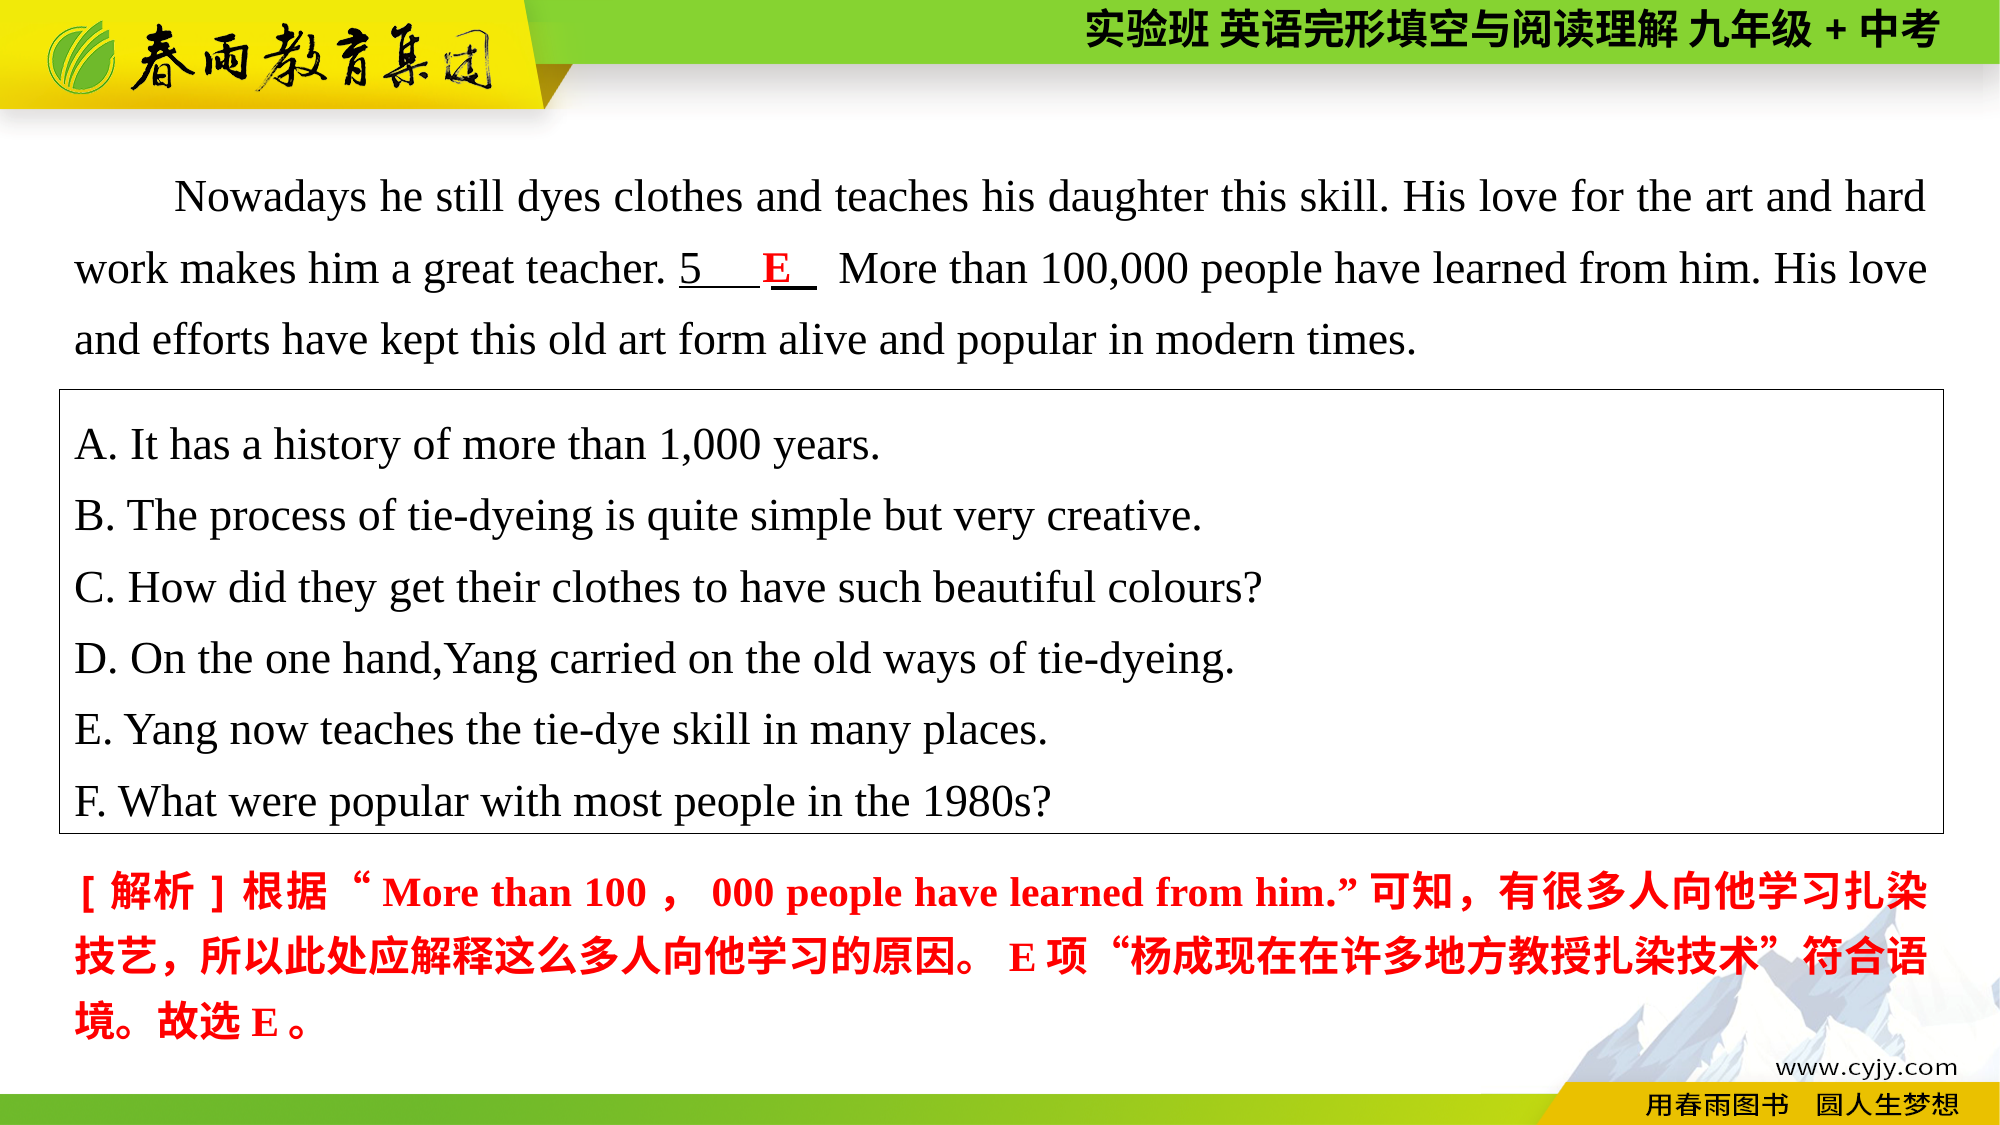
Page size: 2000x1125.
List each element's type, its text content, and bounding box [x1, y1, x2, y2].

text_box E [747, 215, 807, 299]
list Nowadays he still dyes clothes and teaches his daughter this skill. His love for the art and hard work makes him a great teacher. 5 More than 100,000 people have learned from him. His love and efforts have kept this old art form alive and popular in modern times. [59, 141, 1944, 374]
text_box A. It has a history of more than 1,000 years. B. The process of tie-dyeing is quite simple but very creative. C. How did they get their clothes to have such beautiful colours? D. On the one hand,Yang carried on the old ways of tie-dyeing. E. Yang now teaches the tie-dye skill in many places. F. What were popular with most people in the 1980s? [59, 389, 1944, 834]
text_box [解析]根据“More than 100，000 people have learned from him.”可知，有很多人向他学习扎染技艺，所以此处应解释这么多人向他学习的原因。E项“杨成现在在许多地方教授扎染技术”符合语境。故选E。 [59, 841, 1944, 1052]
picture [0, 0, 2000, 1125]
